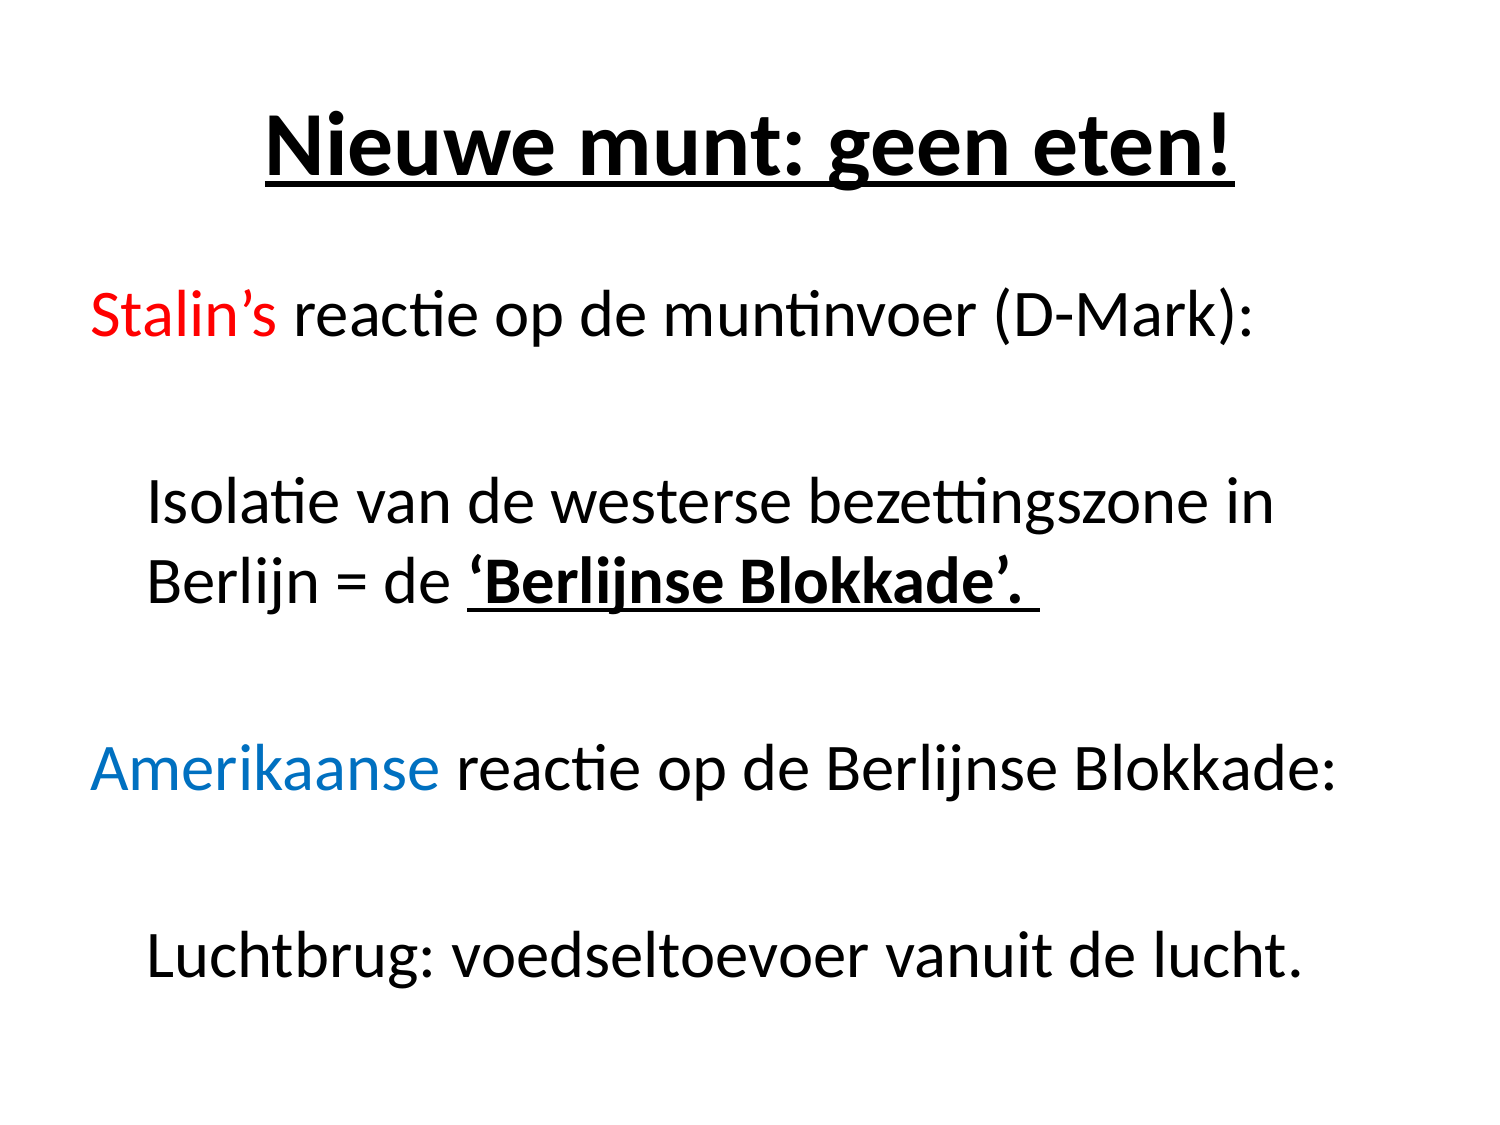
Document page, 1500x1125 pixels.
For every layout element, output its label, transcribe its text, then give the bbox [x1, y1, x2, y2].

title Nieuwe munt: geen eten! [75, 45, 1425, 233]
list Stalin’s reactie op de muntinvoer (D-Mark): Isolatie van de westerse bezettingszone in Berlijn = de ‘Berlijnse Blokkade’. Amerikaanse reactie op de Berlijnse Blokkade: Luchtbrug: voedseltoevoer vanuit de lucht. [75, 262, 1425, 1005]
